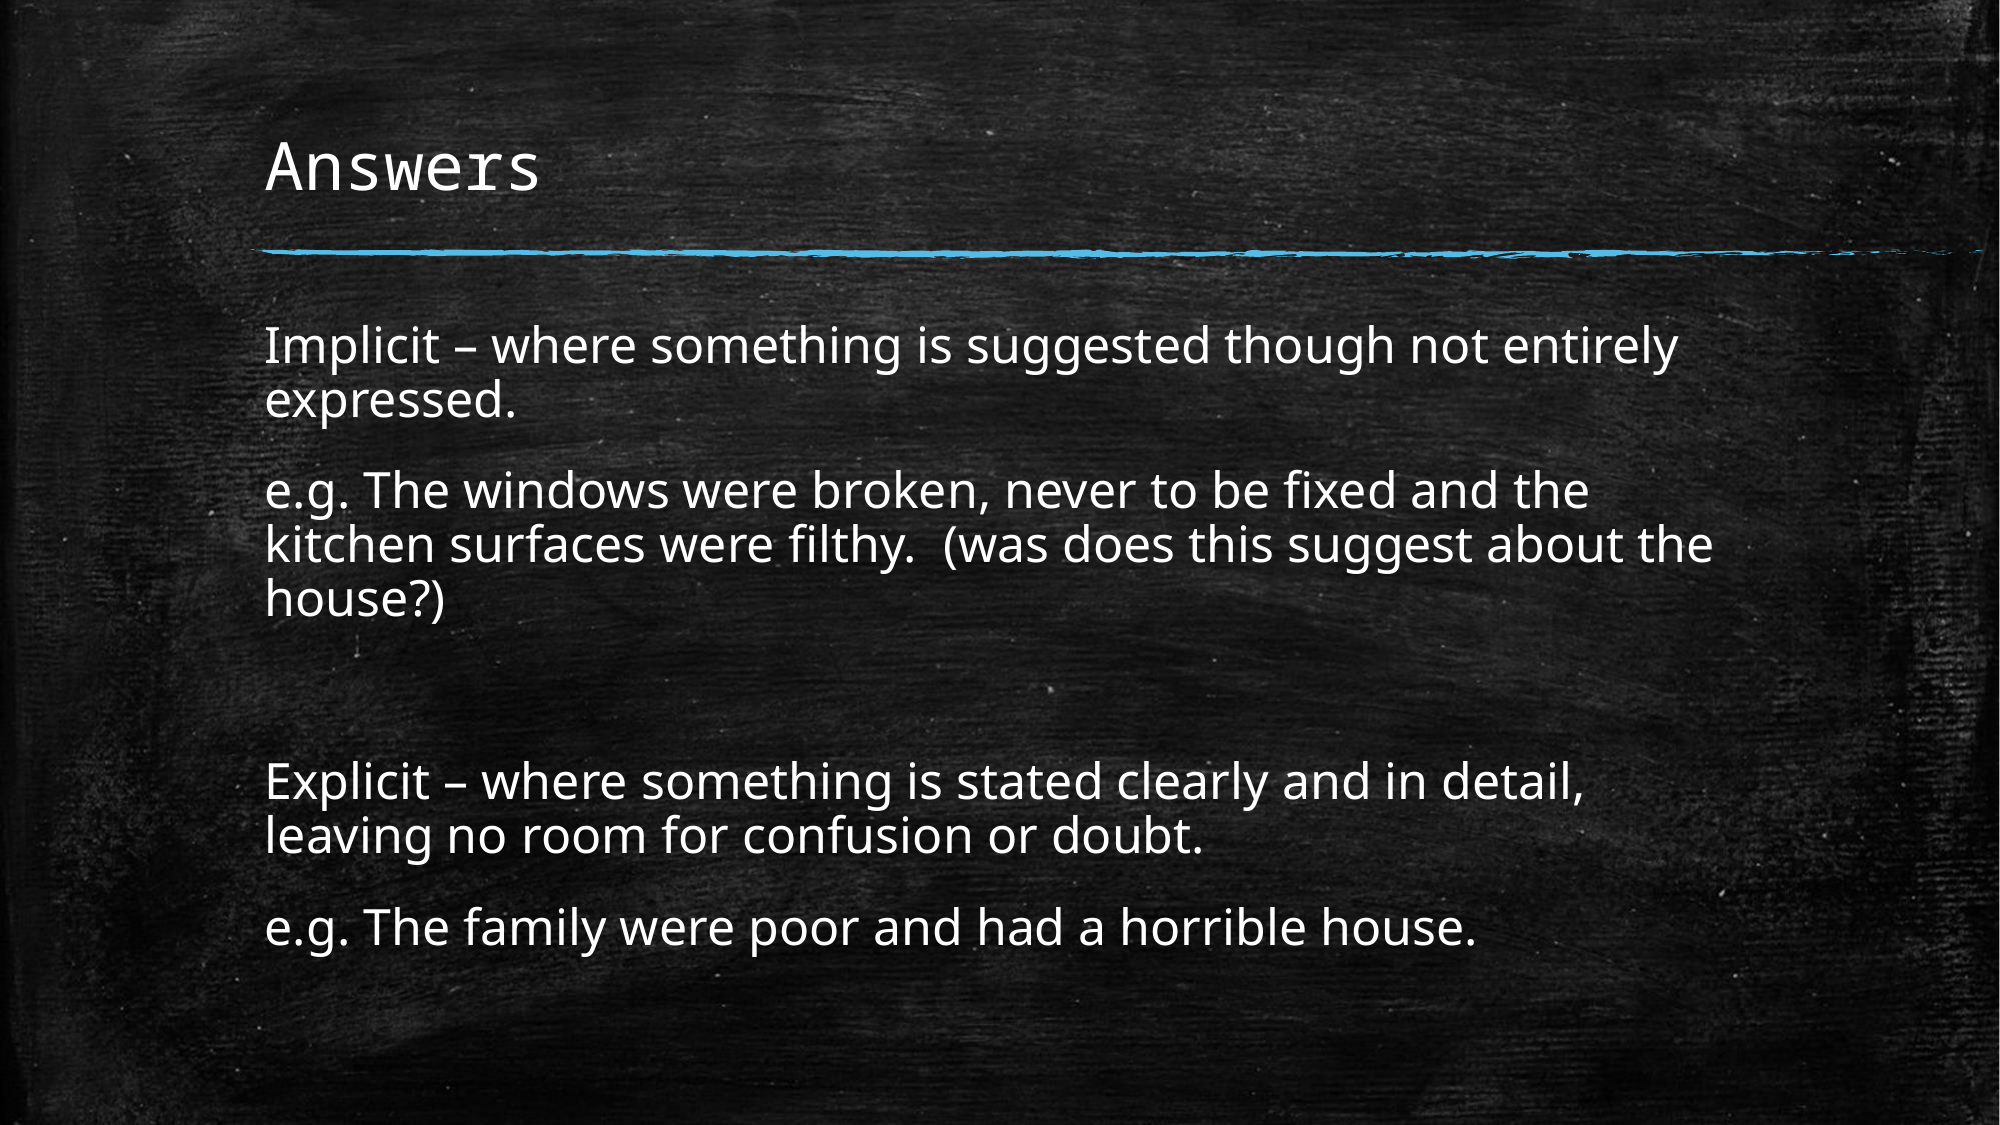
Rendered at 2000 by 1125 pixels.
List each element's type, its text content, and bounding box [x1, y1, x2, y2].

picture [0, 0, 2000, 1125]
title Answers [249, 45, 1750, 213]
list Implicit – where something is suggested though not entirely expressed. e.g. The windows were broken, never to be fixed and the kitchen surfaces were filthy. (was does this suggest about the house?) Explicit – where something is stated clearly and in detail, leaving no room for confusion or doubt. e.g. The family were poor and had a horrible house. [249, 312, 1750, 1013]
